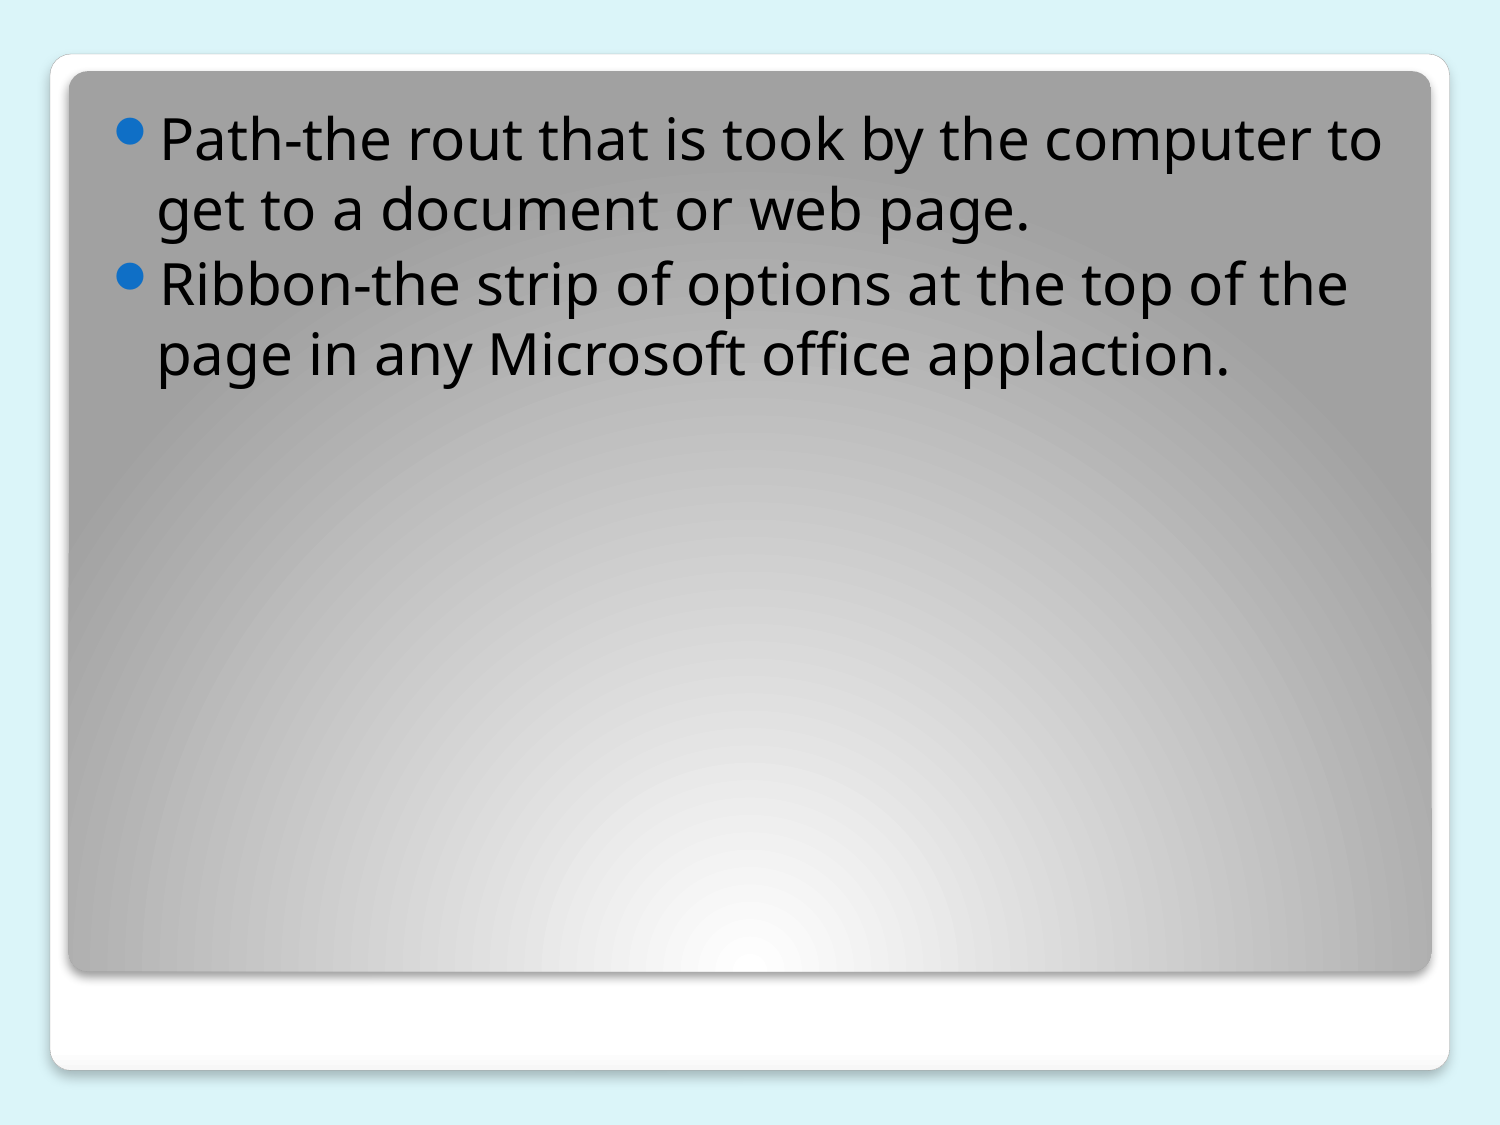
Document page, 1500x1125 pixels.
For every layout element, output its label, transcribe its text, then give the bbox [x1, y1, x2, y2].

list Path-the rout that is took by the computer to get to a document or web page. Ribbon-the strip of options at the top of the page in any Microsoft office applaction. [82, 86, 1425, 774]
